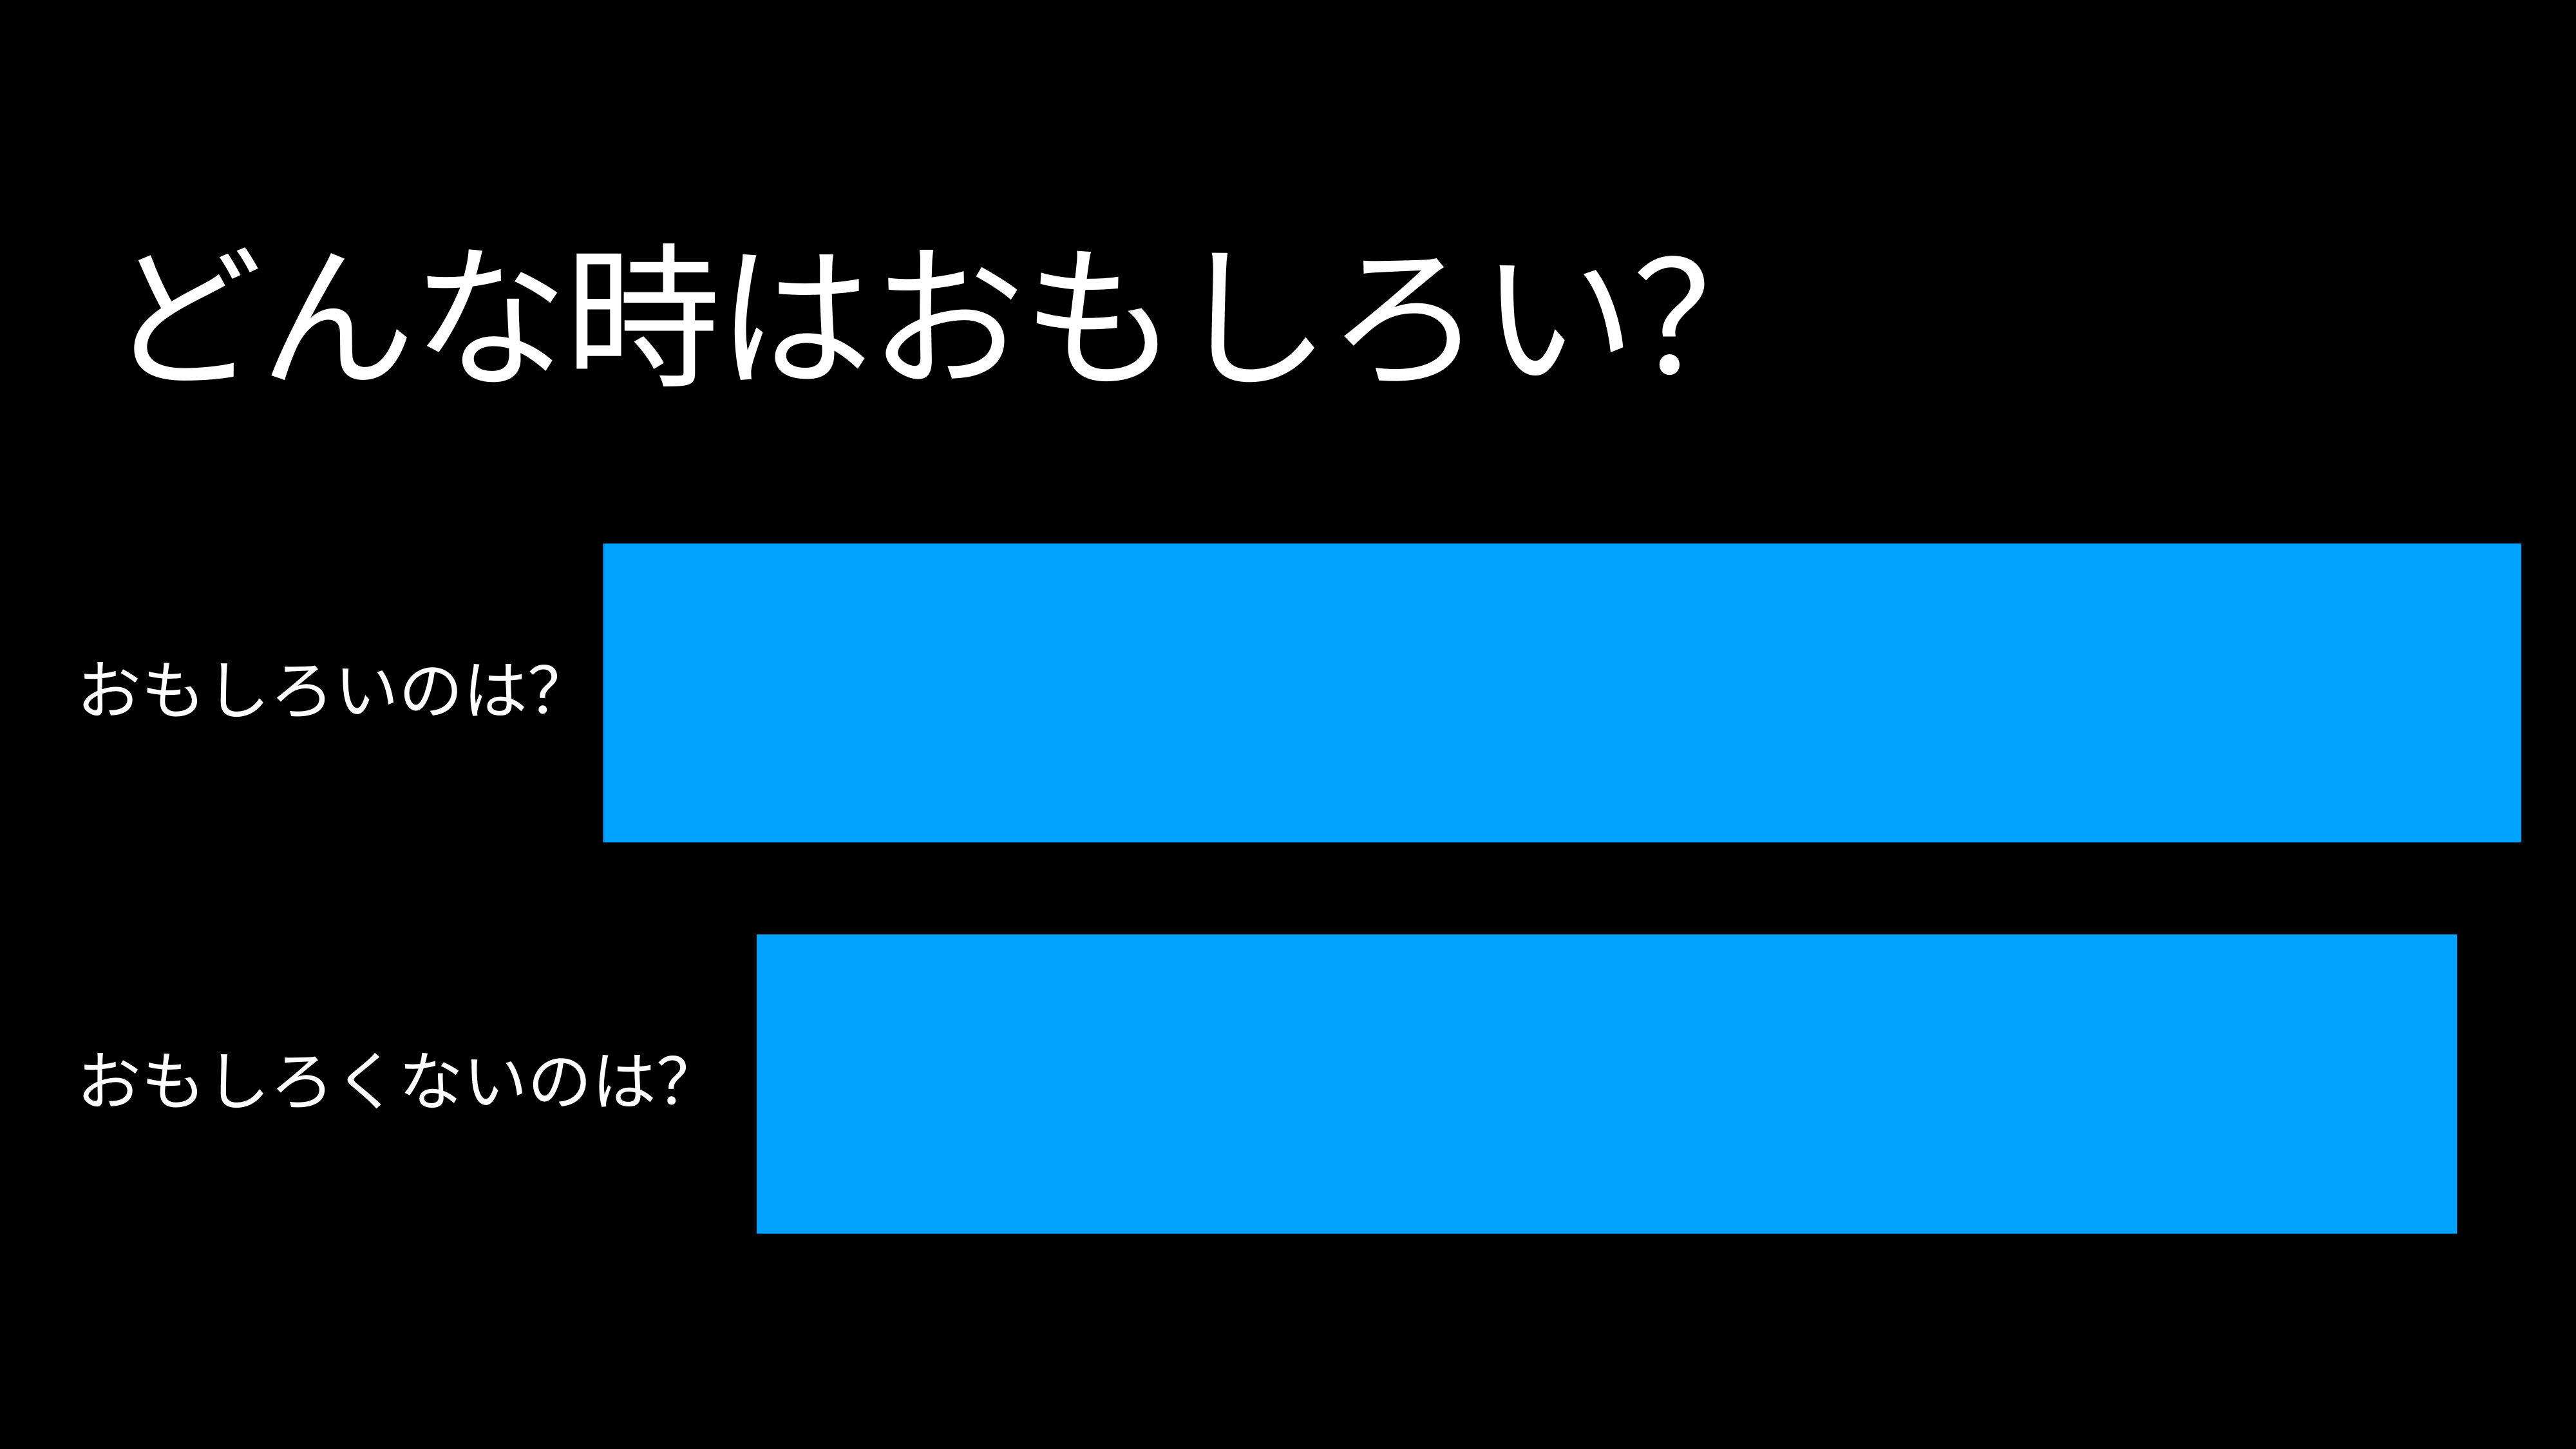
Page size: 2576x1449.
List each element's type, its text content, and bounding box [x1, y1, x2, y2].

text_box おもしろくないのは？ [71, 1044, 727, 1124]
text_box [757, 934, 2458, 1234]
title どんな時はおもしろい？ [101, 0, 2423, 482]
text_box おもしろいのは？ [71, 652, 598, 734]
text_box [603, 543, 2522, 843]
